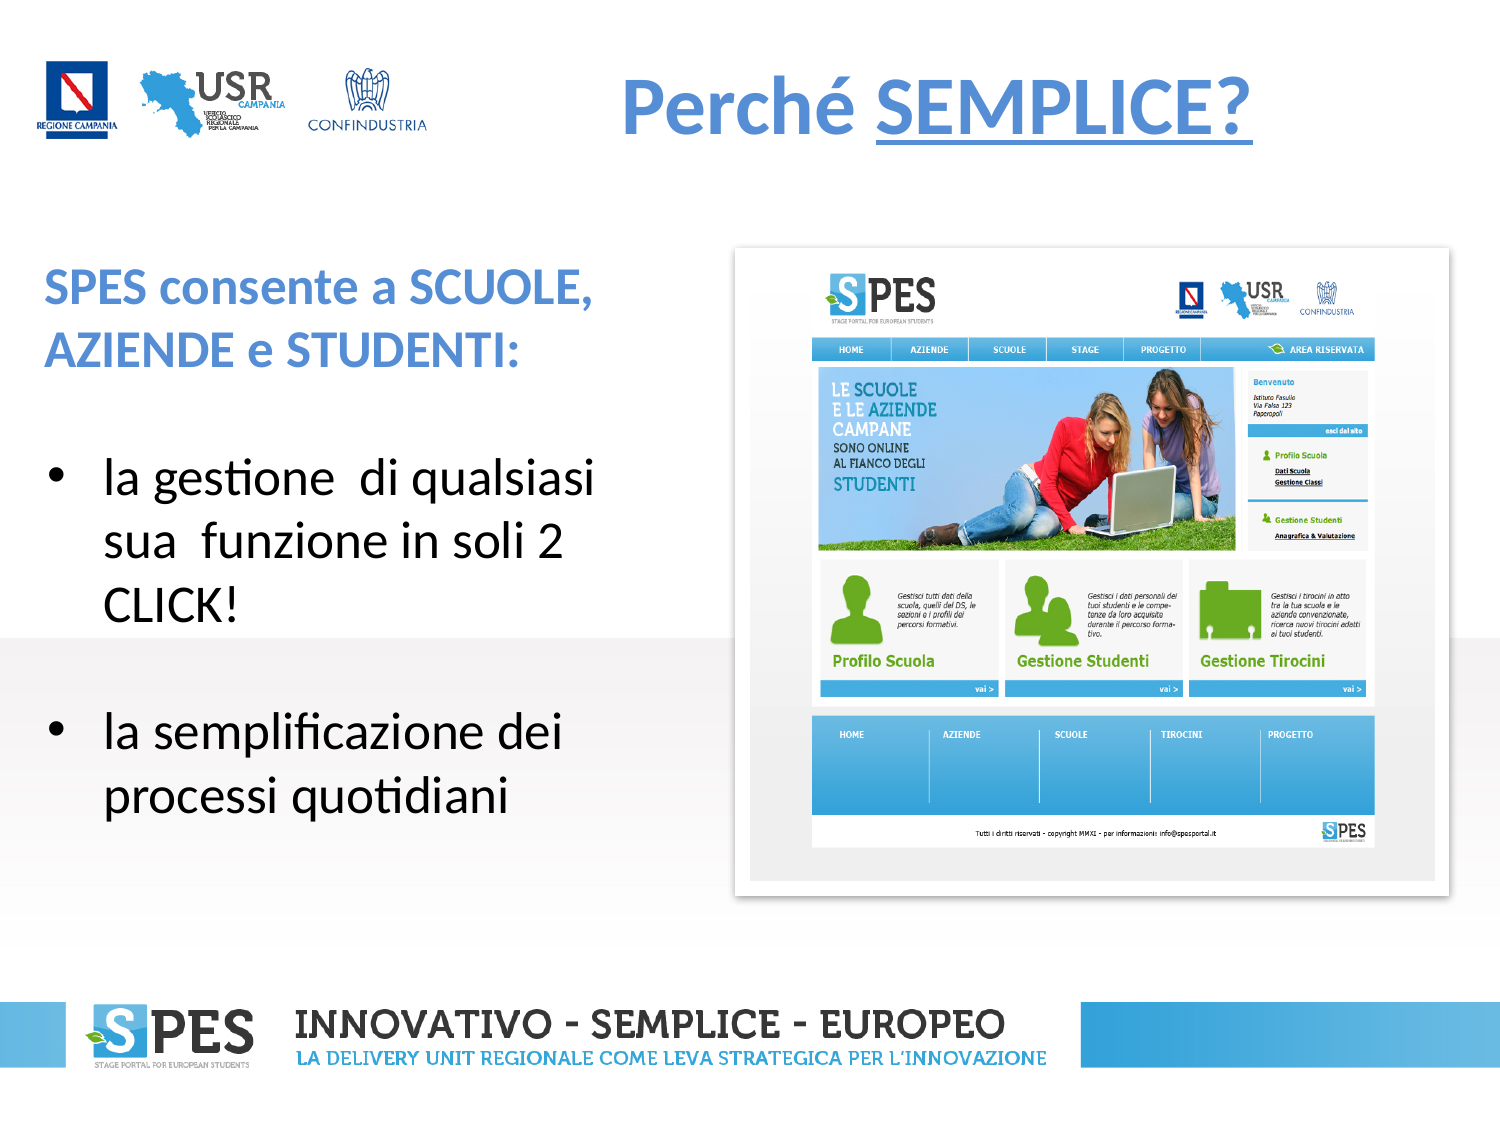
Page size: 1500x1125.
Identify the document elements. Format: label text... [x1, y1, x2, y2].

list SPES consente a SCUOLE, AZIENDE e STUDENTI: la gestione di qualsiasi sua funzione in soli 2 CLICK! la semplificazione dei processi quotidiani [29, 243, 642, 844]
title Perché SEMPLICE? [262, 7, 1500, 195]
picture [0, 32, 1500, 1093]
